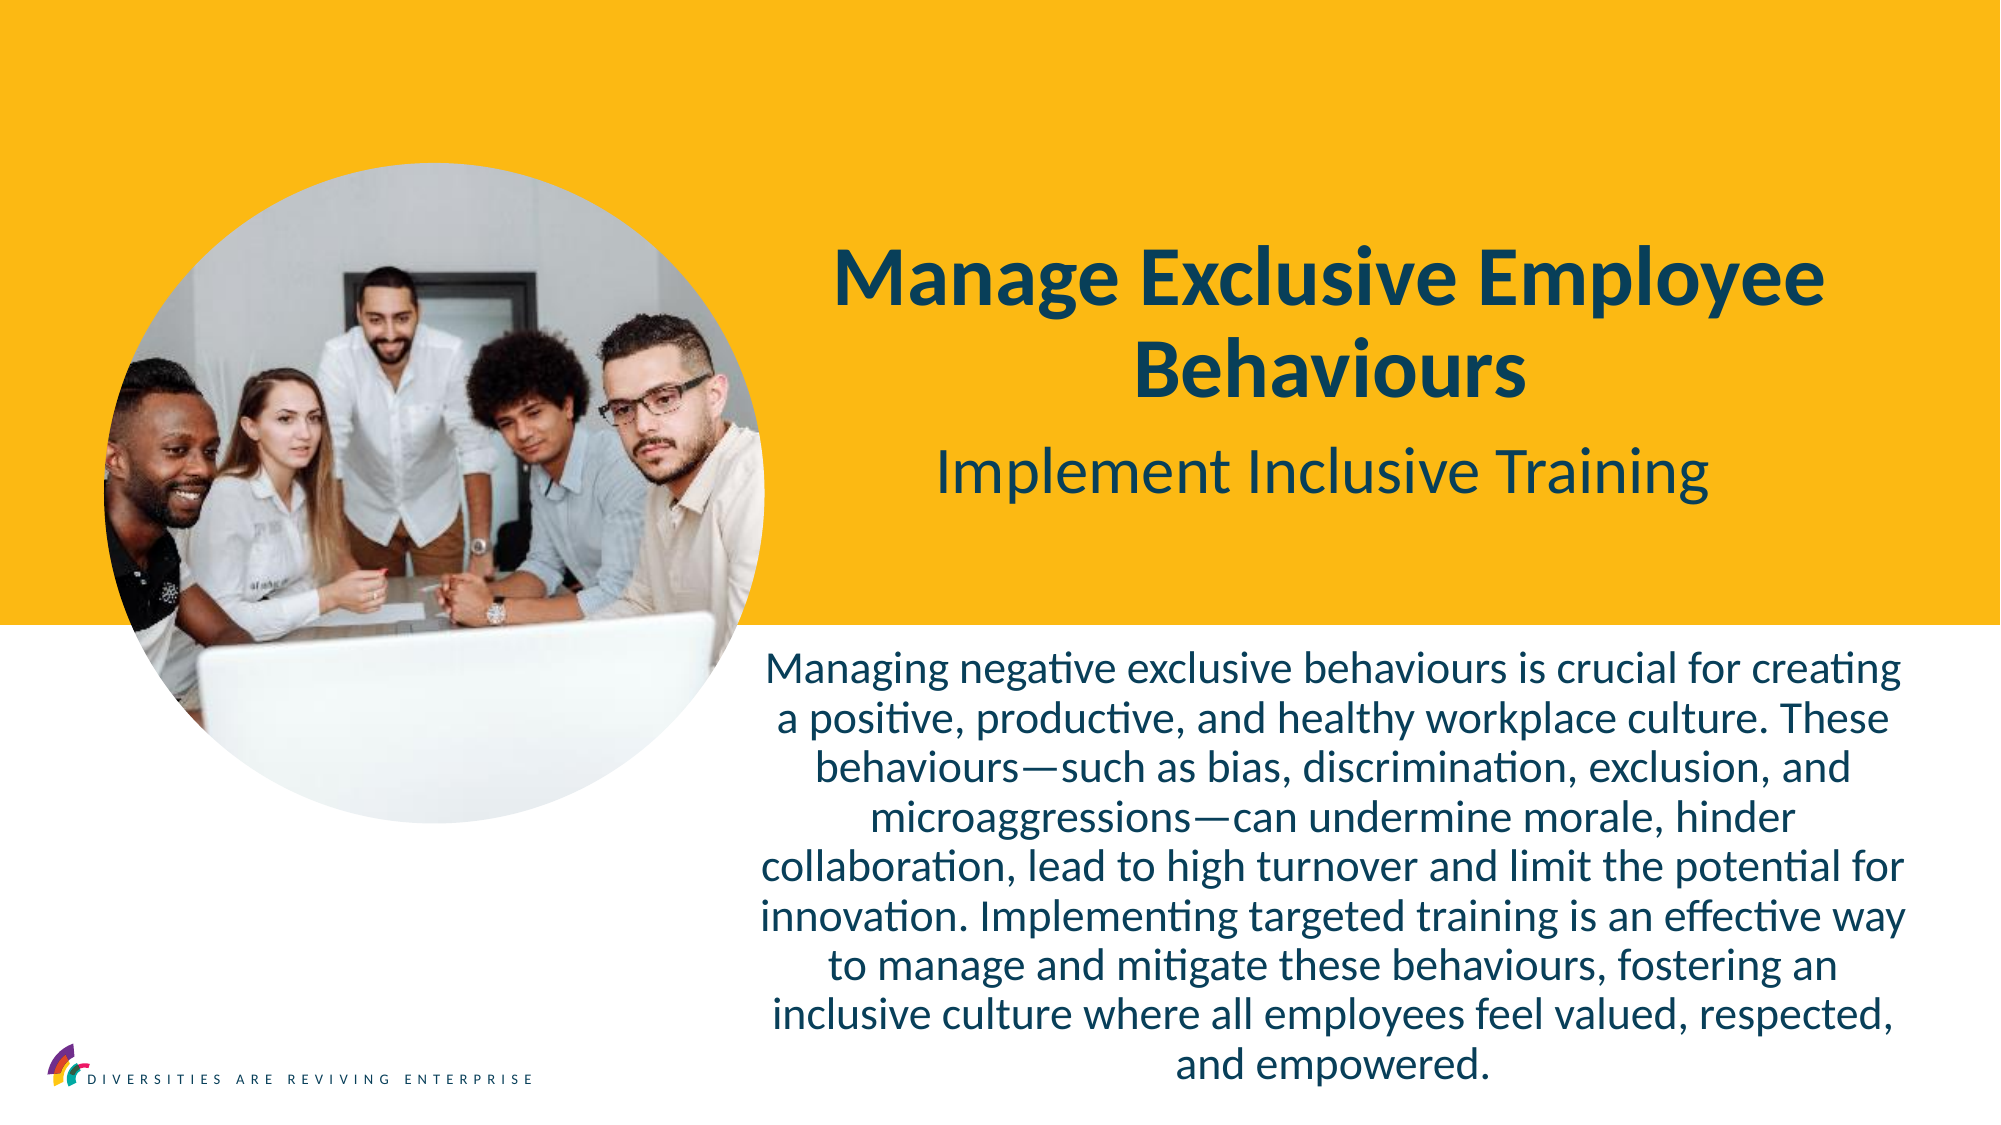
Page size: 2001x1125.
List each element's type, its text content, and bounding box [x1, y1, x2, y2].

picture [103, 162, 765, 824]
list Managing negative exclusive behaviours is crucial for creating a positive, productive, and healthy workplace culture. These behaviours—such as bias, discrimination, exclusion, and microaggressions—can undermine morale, hinder collaboration, lead to high turnover and limit the potential for innovation. Implementing targeted training is an effective way to manage and mitigate these behaviours, fostering an inclusive culture where all employees feel valued, respected, and empowered. [743, 637, 1924, 963]
list Manage Exclusive Employee Behaviours Implement Inclusive Training [790, 292, 1871, 448]
